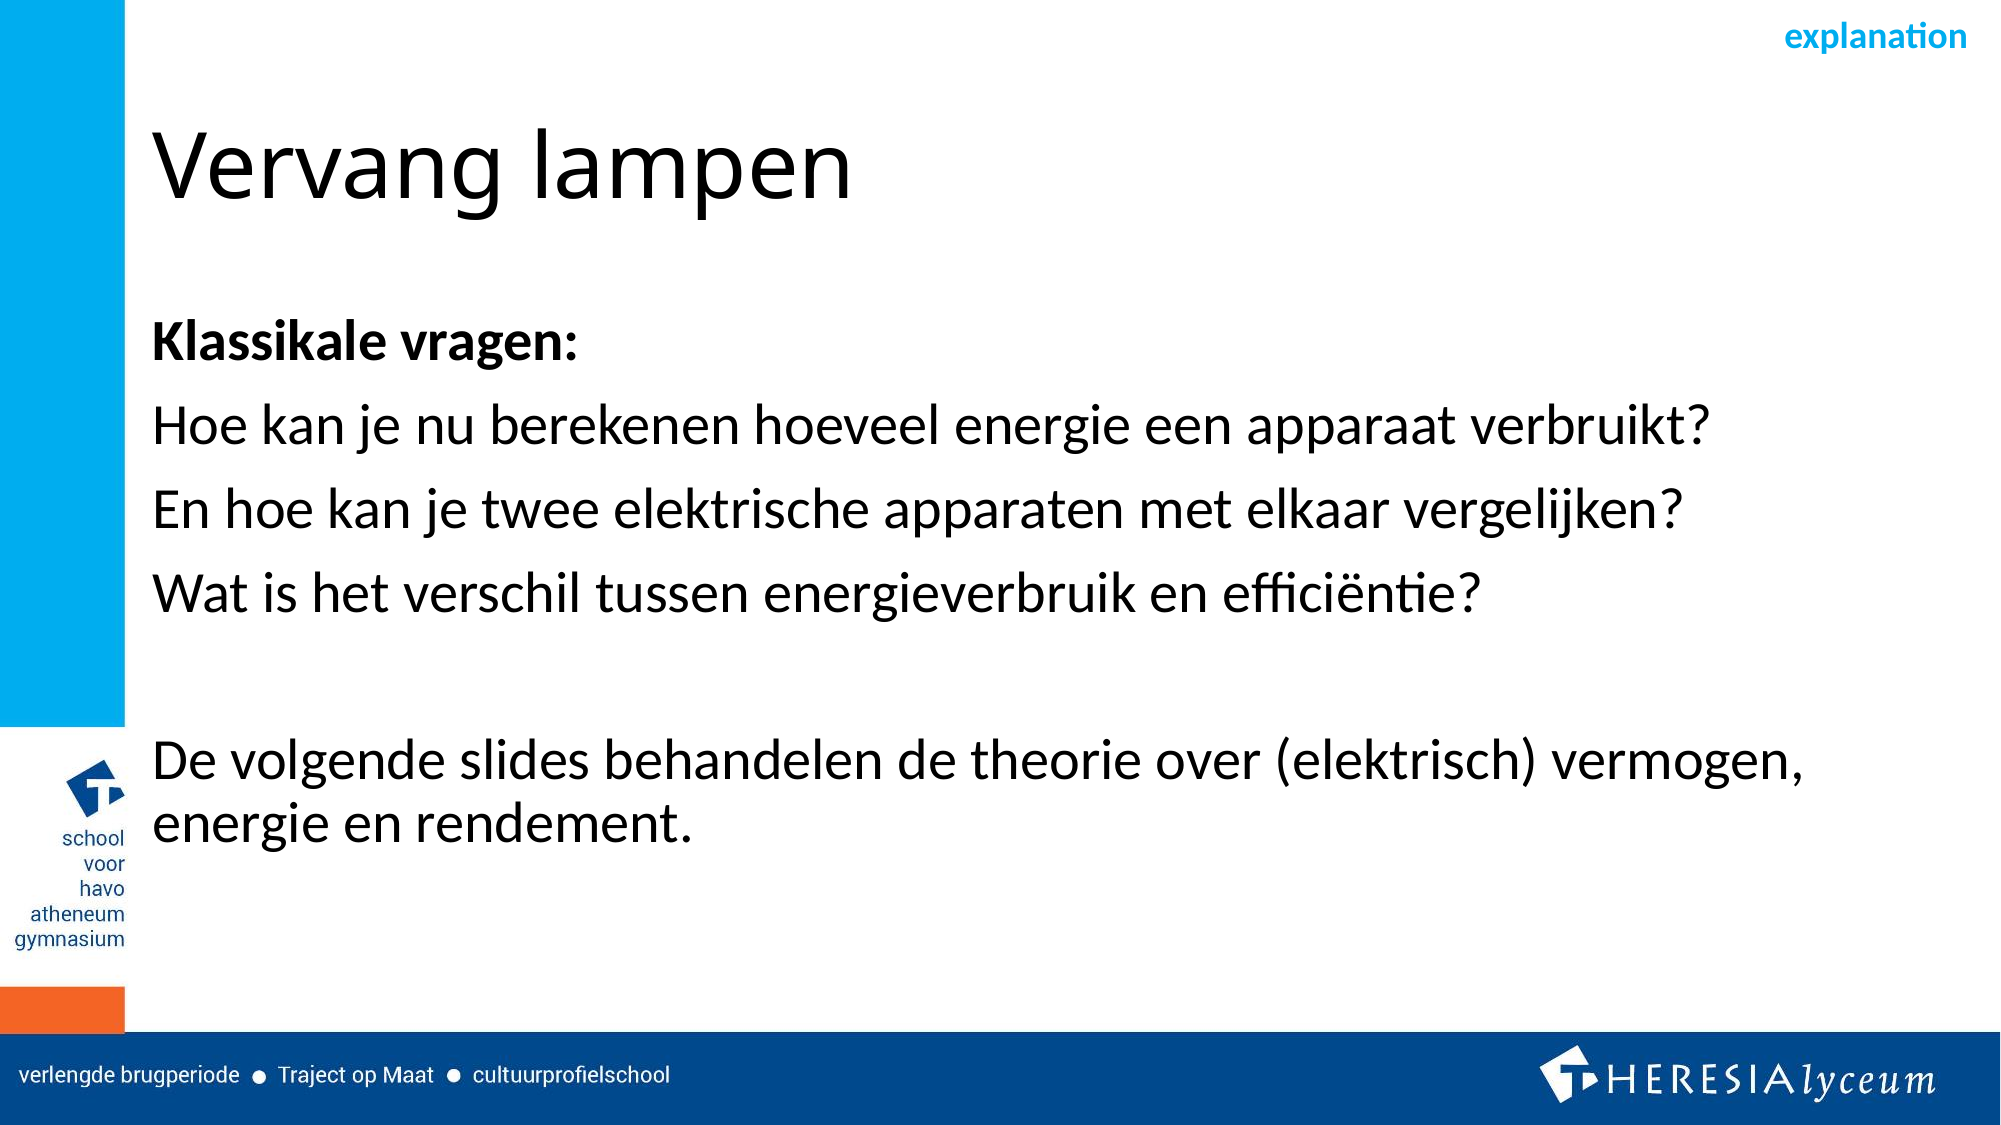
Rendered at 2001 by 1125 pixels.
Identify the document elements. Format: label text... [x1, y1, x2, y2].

list Klassikale vragen: Hoe kan je nu berekenen hoeveel energie een apparaat verbruikt? En hoe kan je twee elektrische apparaten met elkaar vergelijken? Wat is het verschil tussen energieverbruik en efficiëntie? De volgende slides behandelen de theorie over (elektrisch) vermogen, energie en rendement. [137, 302, 1963, 871]
text_box explanation [1769, 4, 1984, 64]
title Vervang lampen [137, 59, 1863, 278]
picture [0, 0, 2001, 1125]
